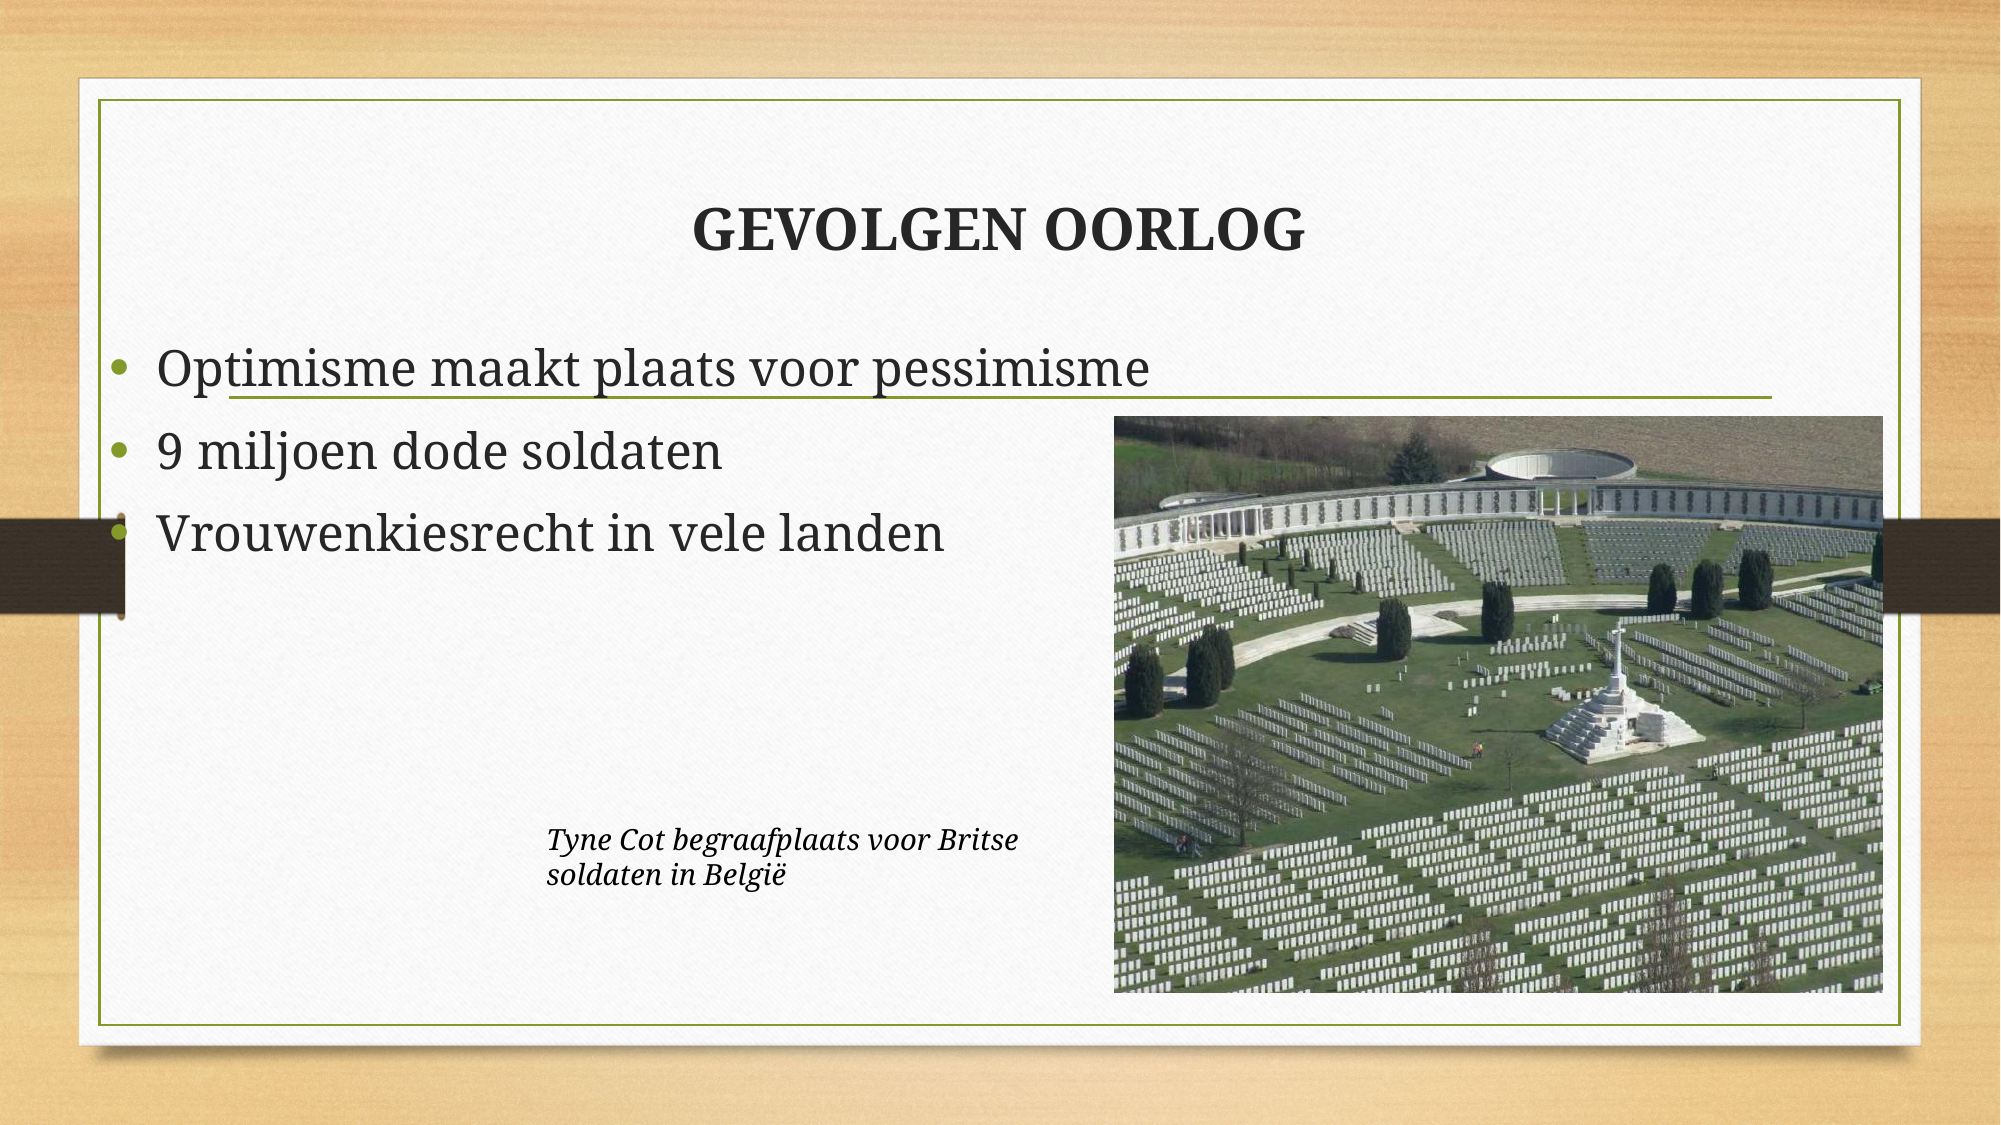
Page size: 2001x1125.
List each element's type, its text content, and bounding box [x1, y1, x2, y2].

text_box Tyne Cot begraafplaats voor Britse soldaten in België [531, 814, 1101, 899]
picture [0, 0, 2001, 1125]
list Optimisme maakt plaats voor pessimisme 9 miljoen dode soldaten Vrouwenkiesrecht in vele landen [94, 329, 1788, 1125]
title GEVOLGEN OORLOG [212, 113, 1788, 271]
